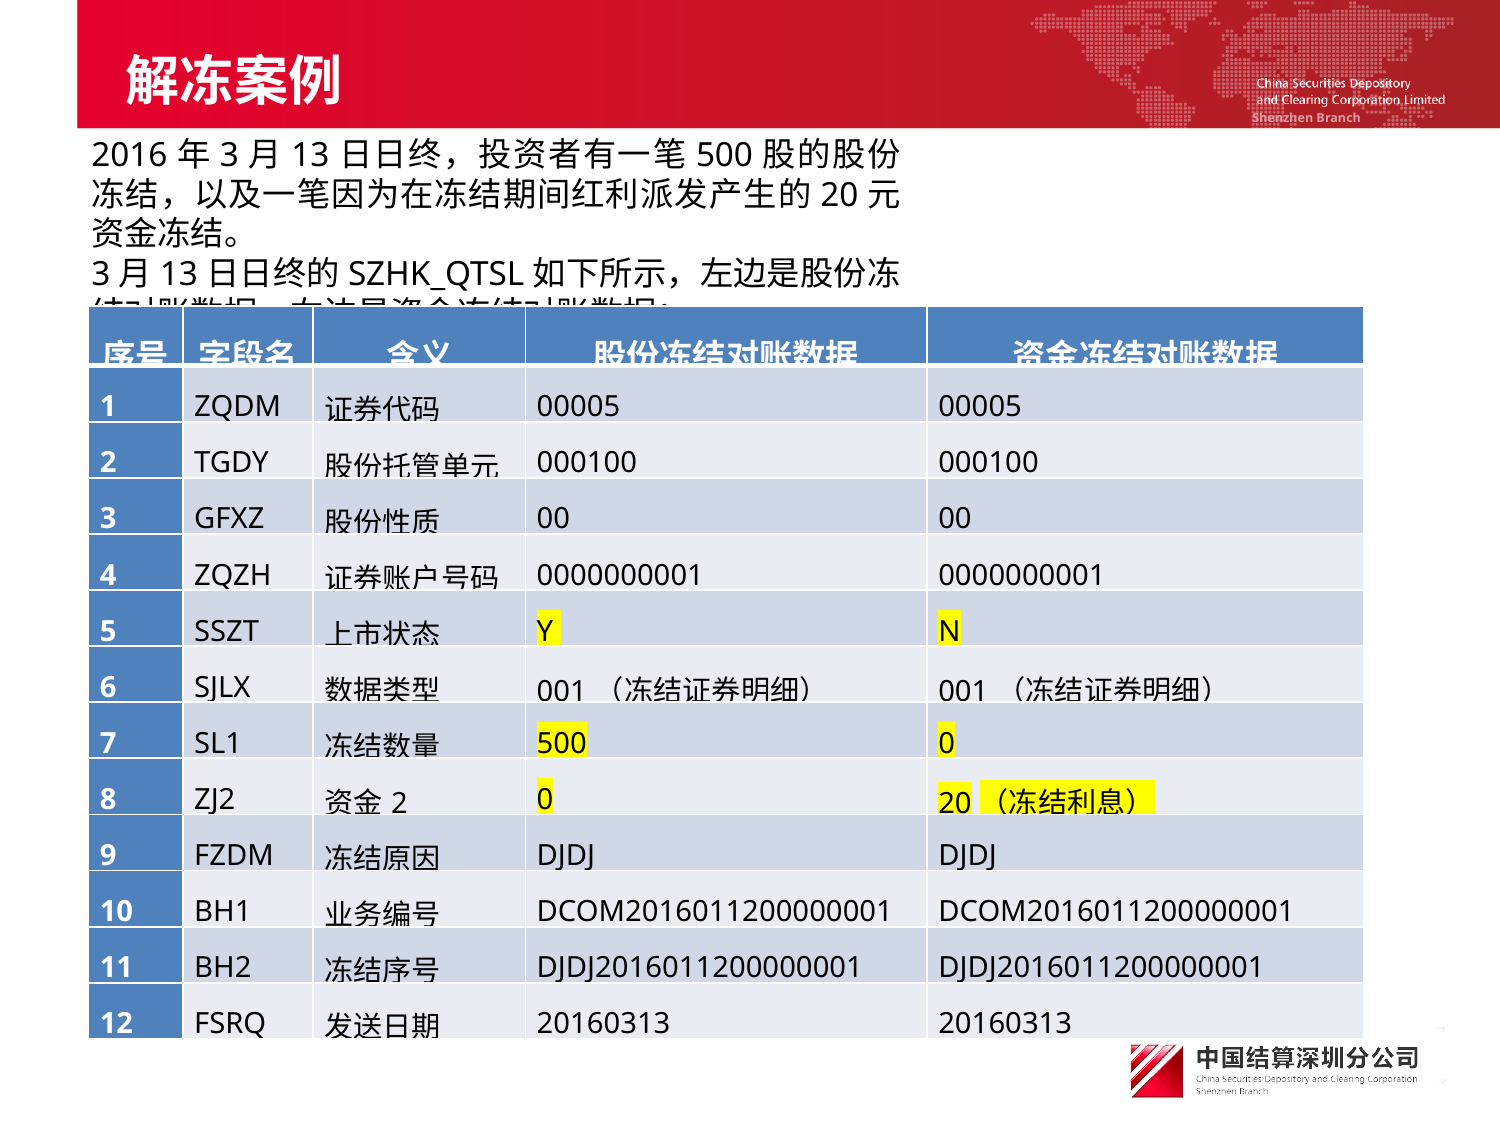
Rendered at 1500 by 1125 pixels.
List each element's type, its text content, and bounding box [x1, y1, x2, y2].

table_cell DJDJ [928, 815, 1363, 870]
table_cell DCOM2016011200000001 [526, 871, 926, 926]
table_cell N [928, 591, 1363, 645]
table_cell 00 [526, 479, 926, 533]
table_cell 资金2 [314, 759, 525, 814]
table_cell 8 [89, 759, 182, 814]
table_cell 0000000001 [526, 535, 926, 589]
table_cell 12 [89, 984, 182, 1038]
table_header 字段名 [184, 307, 312, 363]
table_cell 证券代码 [314, 368, 525, 421]
table_cell 20160313 [526, 984, 926, 1038]
table_cell 20160313 [928, 984, 1363, 1038]
table_cell 00005 [928, 368, 1363, 421]
table_cell 001（冻结证券明细） [526, 647, 926, 701]
text_box 解冻案例 [110, 30, 1495, 119]
table_cell Y [526, 591, 926, 645]
table_cell 9 [89, 815, 182, 870]
table_cell 发送日期 [314, 984, 525, 1038]
table_cell ZJ2 [184, 759, 312, 814]
table_cell 0 [526, 759, 926, 814]
table_cell SSZT [184, 591, 312, 645]
table_cell ZQZH [184, 535, 312, 589]
table_cell FZDM [184, 815, 312, 870]
table_cell 001（冻结证券明细） [928, 647, 1363, 701]
table_cell 3 [89, 479, 182, 533]
table_cell 2 [89, 423, 182, 477]
table_cell 6 [89, 647, 182, 701]
table_cell 冻结原因 [314, 815, 525, 870]
table_cell 500 [526, 703, 926, 757]
table_cell BH1 [184, 871, 312, 926]
table_header 股份冻结对账数据 [526, 307, 926, 363]
table_cell 10 [89, 871, 182, 926]
text_box 2016年3月13日日终，投资者有一笔500股的股份冻结，以及一笔因为在冻结期间红利派发产生的20元资金冻结。 3月13日日终的SZHK_QTSL如下所示，左边是股份冻结对账数据，右边是资金冻结对账数据： [76, 125, 916, 340]
table_cell 7 [89, 703, 182, 757]
table_cell 冻结序号 [314, 928, 525, 982]
table_cell 00 [928, 479, 1363, 533]
table_cell 股份性质 [314, 479, 525, 533]
table_cell DJDJ2016011200000001 [526, 928, 926, 982]
table_cell 00005 [526, 368, 926, 421]
table_cell 0000000001 [928, 535, 1363, 589]
table_cell DCOM2016011200000001 [928, 871, 1363, 926]
table_cell SL1 [184, 703, 312, 757]
table_header 含义 [314, 307, 525, 363]
table_cell 4 [89, 535, 182, 589]
table_cell GFXZ [184, 479, 312, 533]
table_cell DJDJ [526, 815, 926, 870]
table_cell DJDJ2016011200000001 [928, 928, 1363, 982]
table_cell 业务编号 [314, 871, 525, 926]
table_cell FSRQ [184, 984, 312, 1038]
table_header 序号 [89, 307, 182, 363]
table_cell 5 [89, 591, 182, 645]
table_cell BH2 [184, 928, 312, 982]
picture [0, 0, 1500, 1125]
table_cell 000100 [928, 423, 1363, 477]
table_cell SJLX [184, 647, 312, 701]
table_cell 证券账户号码 [314, 535, 525, 589]
table_cell 冻结数量 [314, 703, 525, 757]
table_cell ZQDM [184, 368, 312, 421]
table_cell 数据类型 [314, 647, 525, 701]
table_cell 股份托管单元 [314, 423, 525, 477]
table_cell 11 [89, 928, 182, 982]
table_header 资金冻结对账数据 [928, 307, 1363, 363]
table_cell 0 [928, 703, 1363, 757]
table_cell 上市状态 [314, 591, 525, 645]
table_cell 20（冻结利息） [928, 759, 1363, 814]
table_cell 1 [89, 368, 182, 421]
table_cell 000100 [526, 423, 926, 477]
table_cell TGDY [184, 423, 312, 477]
